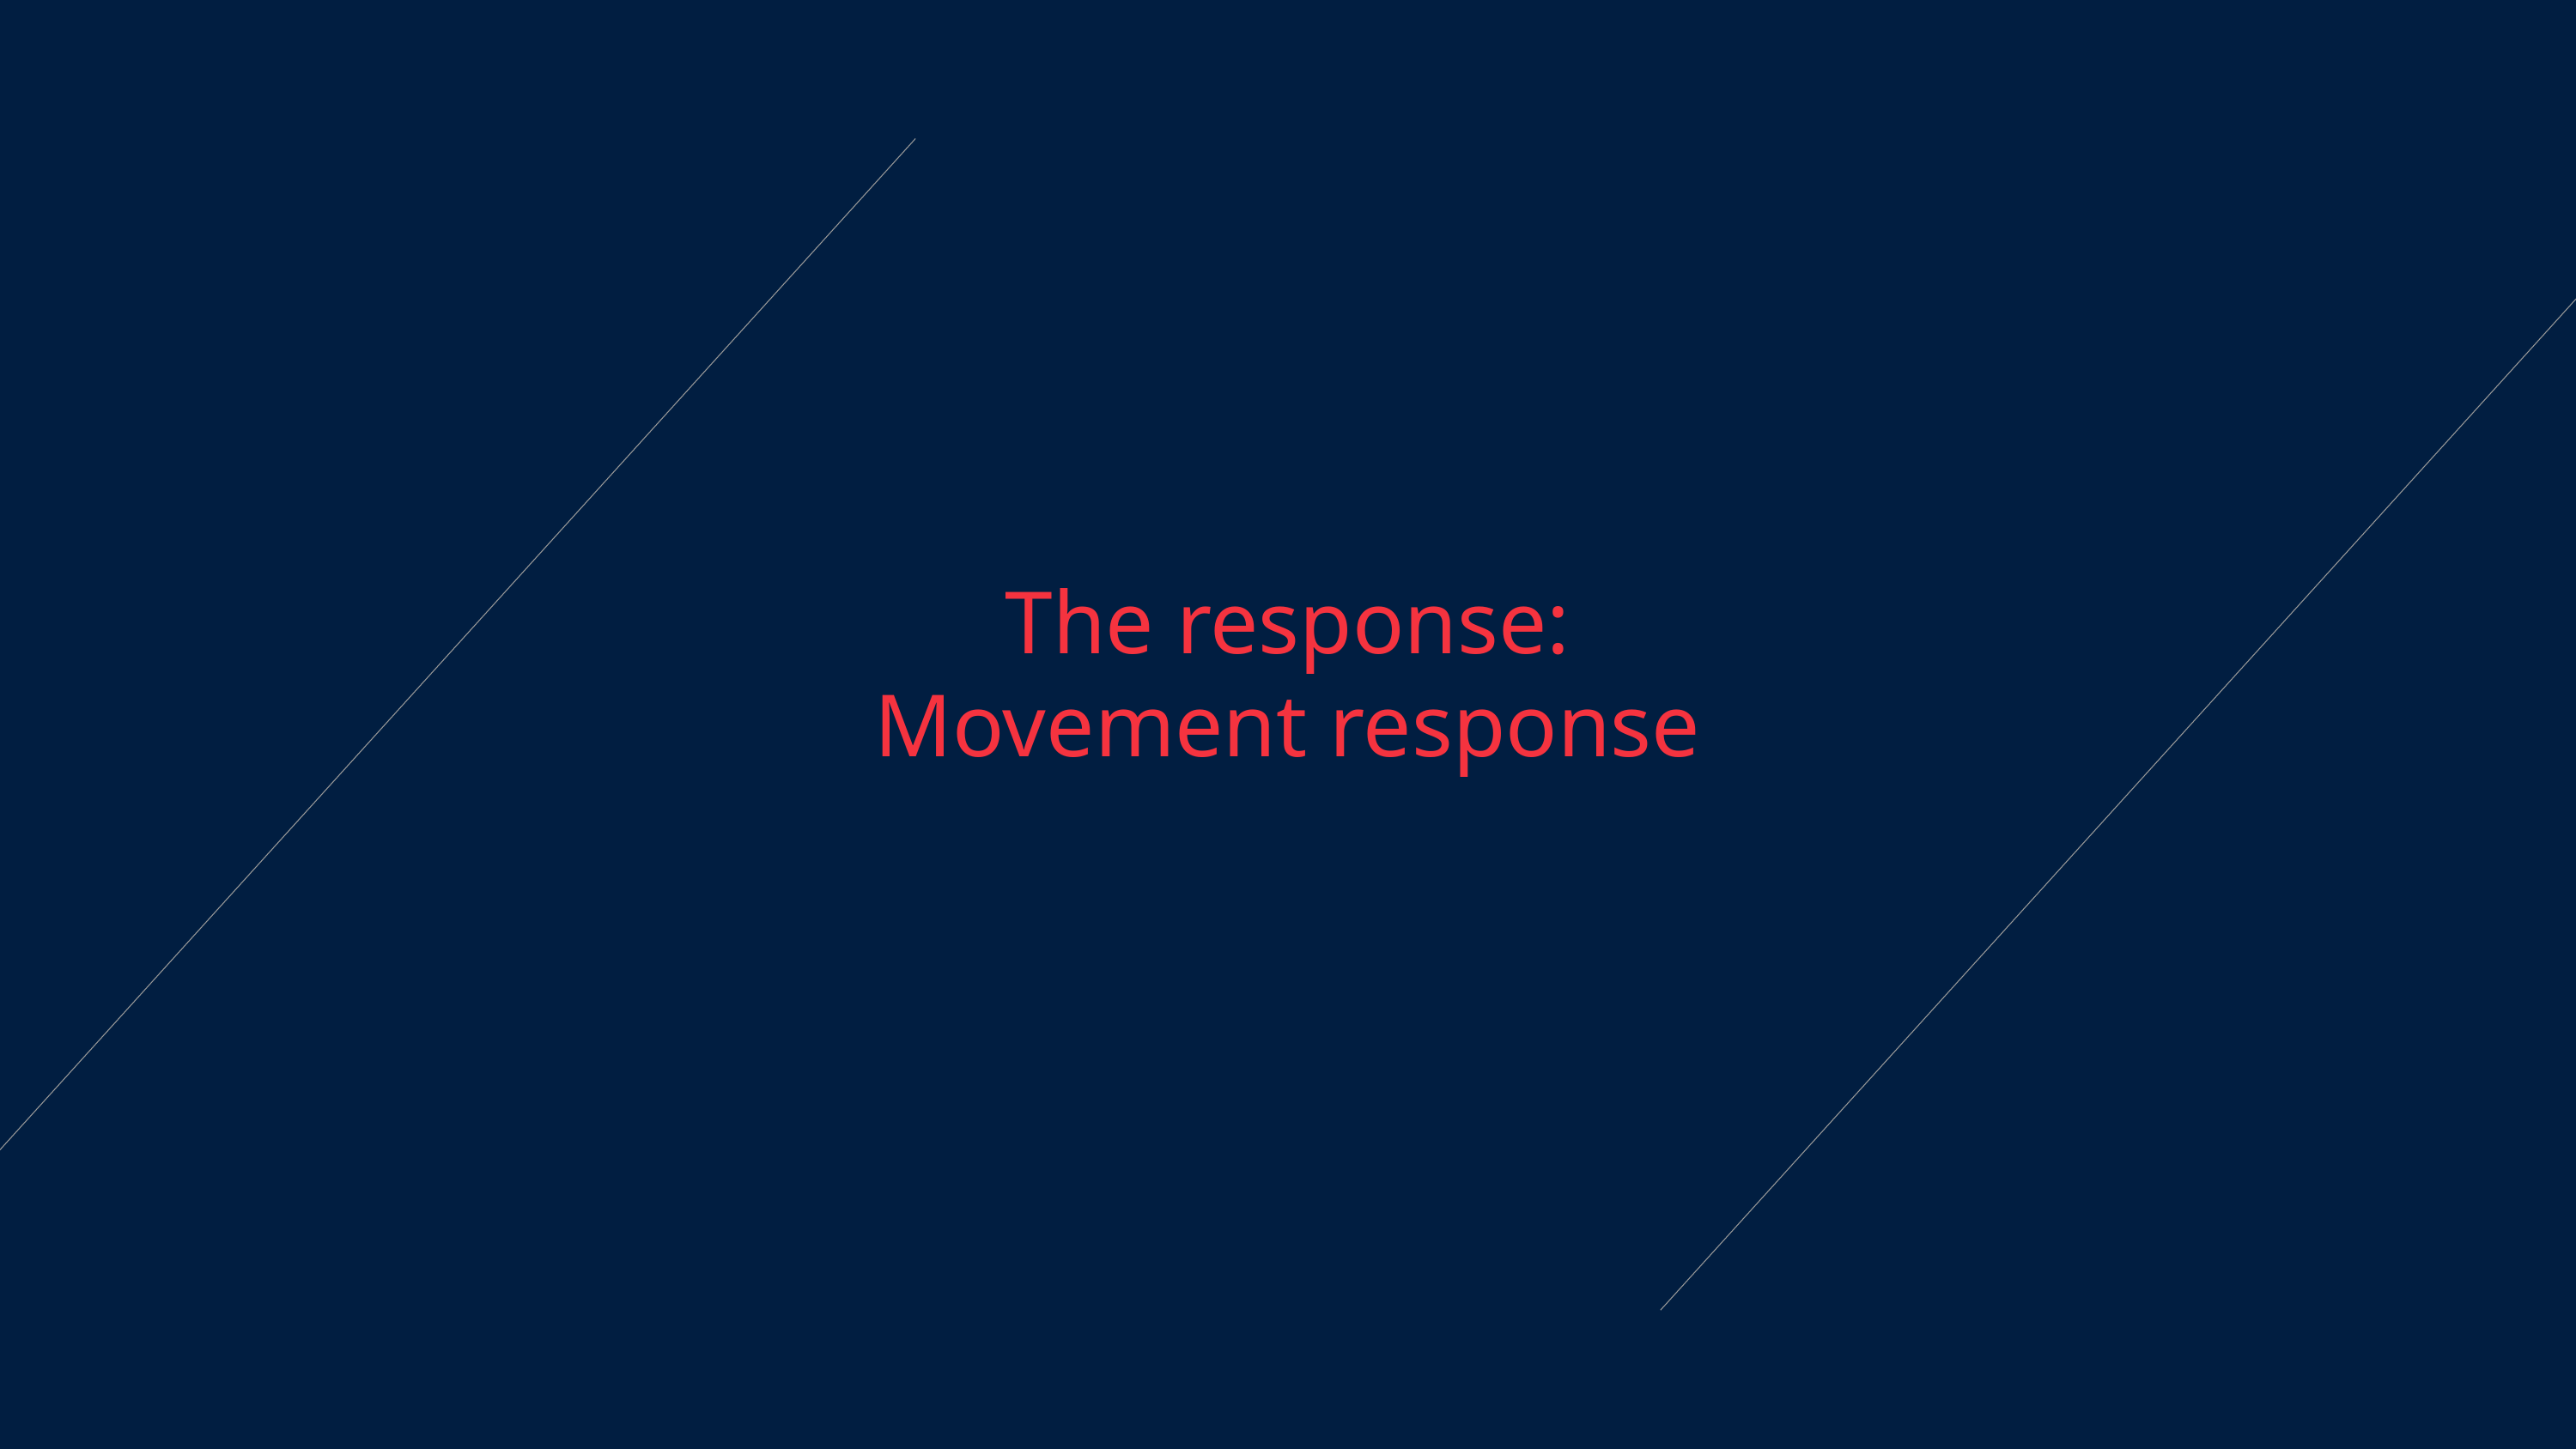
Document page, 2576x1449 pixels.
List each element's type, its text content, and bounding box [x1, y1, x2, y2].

list The response: Movement response [240, 561, 2336, 1403]
